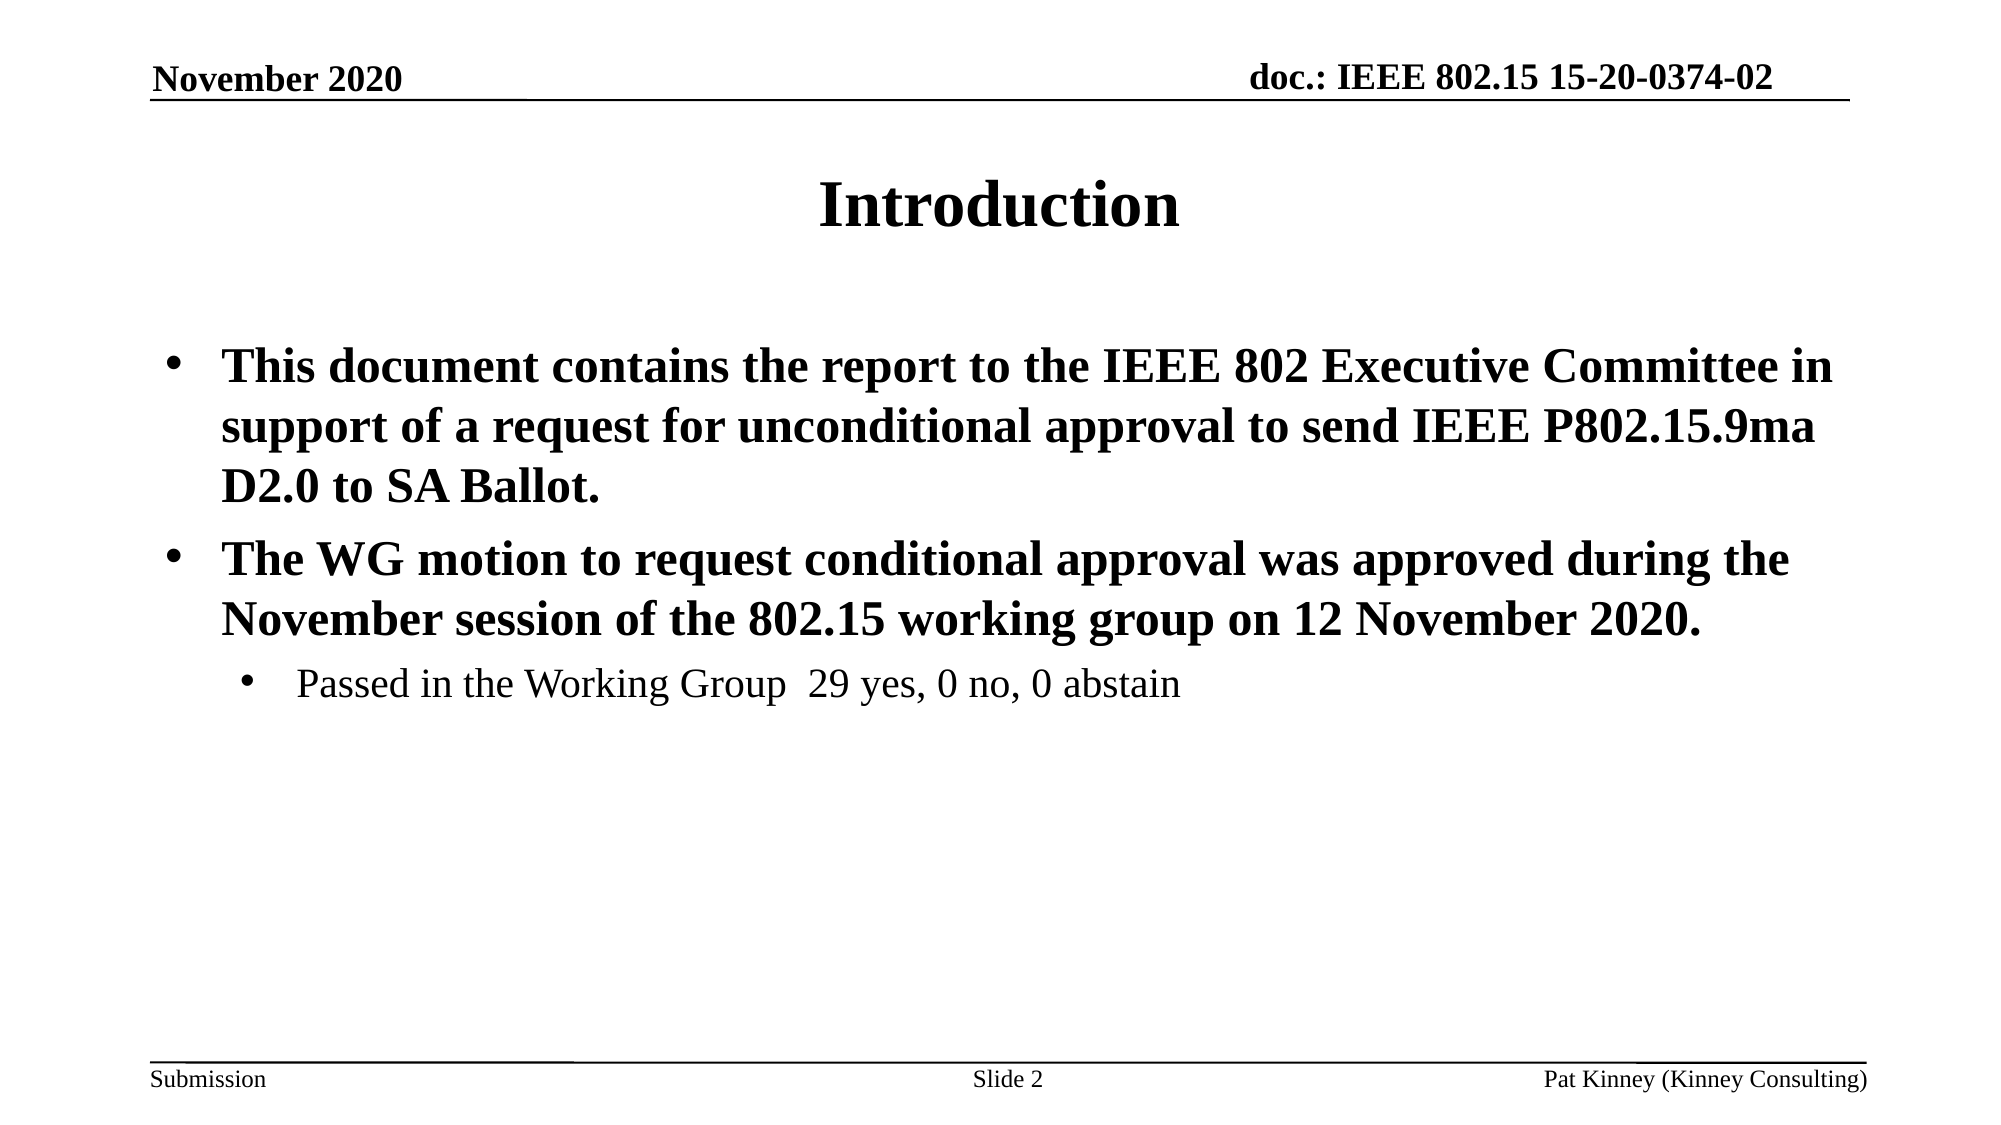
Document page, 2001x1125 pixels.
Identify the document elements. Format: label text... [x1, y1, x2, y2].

text_box Pat Kinney (Kinney Consulting) [1171, 1062, 1869, 1092]
text_box November 2020 [152, 54, 563, 100]
text_box Introduction [149, 112, 1850, 287]
text_box Slide 2 [950, 1062, 1066, 1122]
text_box This document contains the report to the IEEE 802 Executive Committee in support of a request for unconditional approval to send IEEE P802.15.9ma D2.0 to SA Ballot. The WG motion to request conditional approval was approved during the November session of the 802.15 working group on 12 November 2020. Passed in the Working Group 29 yes, 0 no, 0 abstain [149, 324, 1850, 1000]
